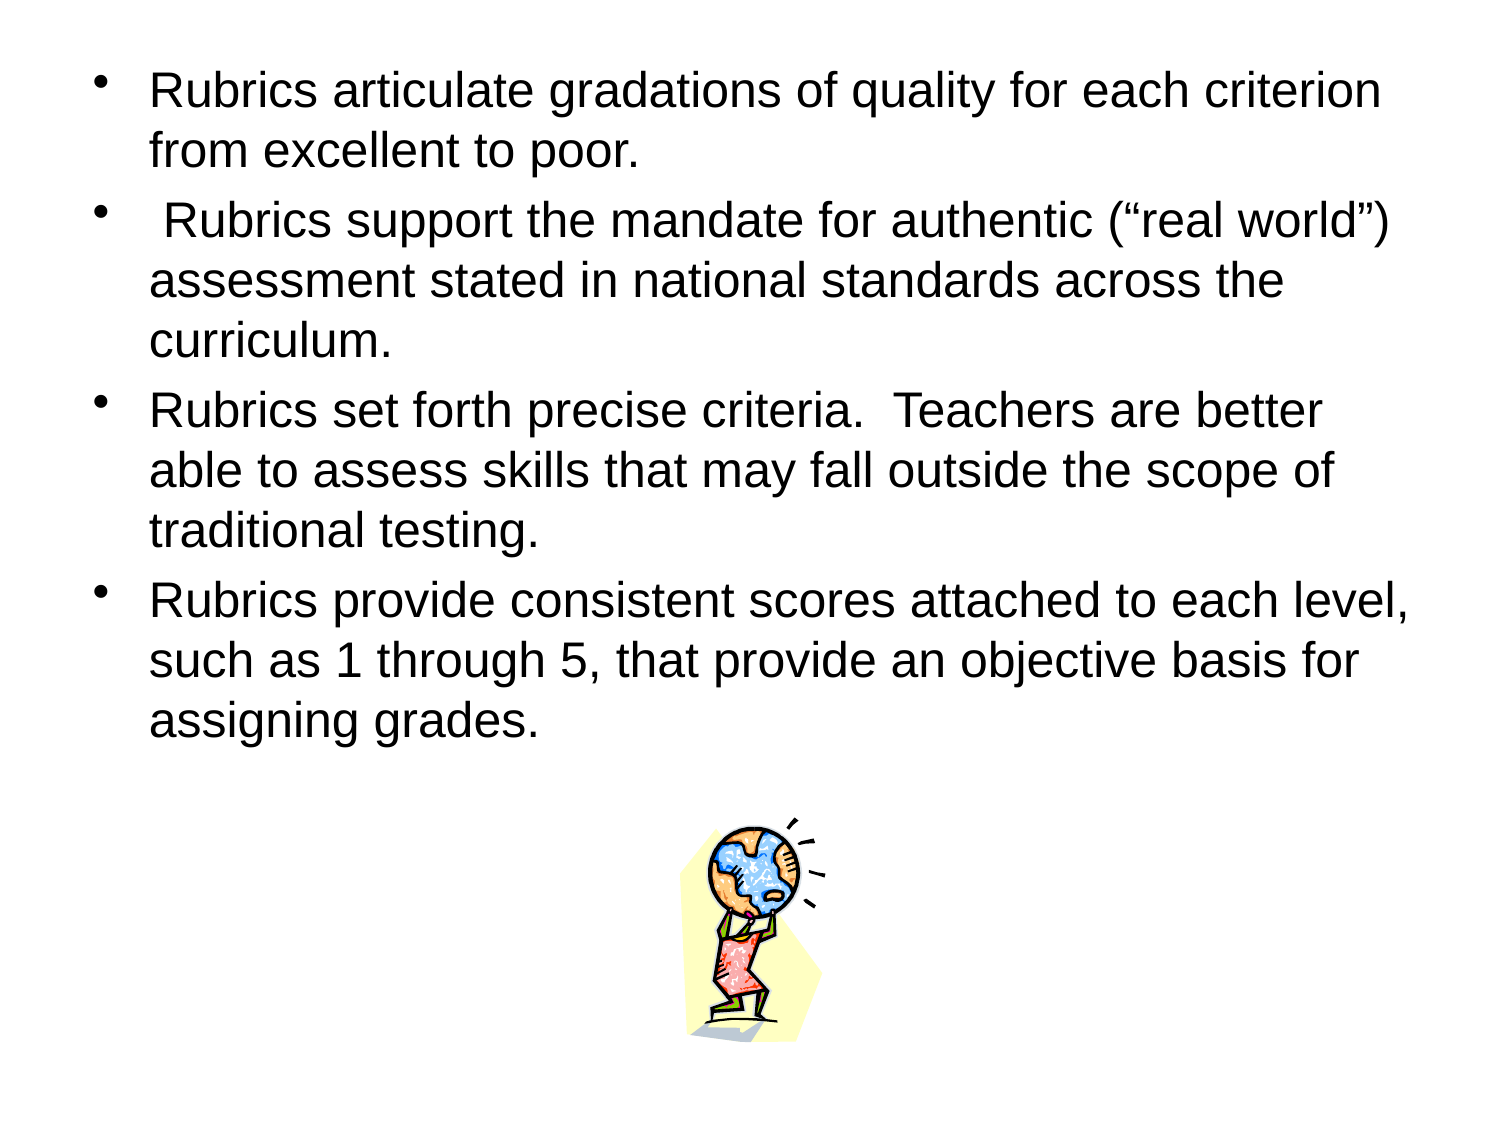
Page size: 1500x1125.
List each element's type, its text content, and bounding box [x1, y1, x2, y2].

picture [674, 812, 831, 1048]
list Rubrics articulate gradations of quality for each criterion from excellent to poor. Rubrics support the mandate for authentic (“real world”) assessment stated in national standards across the curriculum. Rubrics set forth precise criteria. Teachers are better able to assess skills that may fall outside the scope of traditional testing. Rubrics provide consistent scores attached to each level, such as 1 through 5, that provide an objective basis for assigning grades. [77, 50, 1428, 793]
